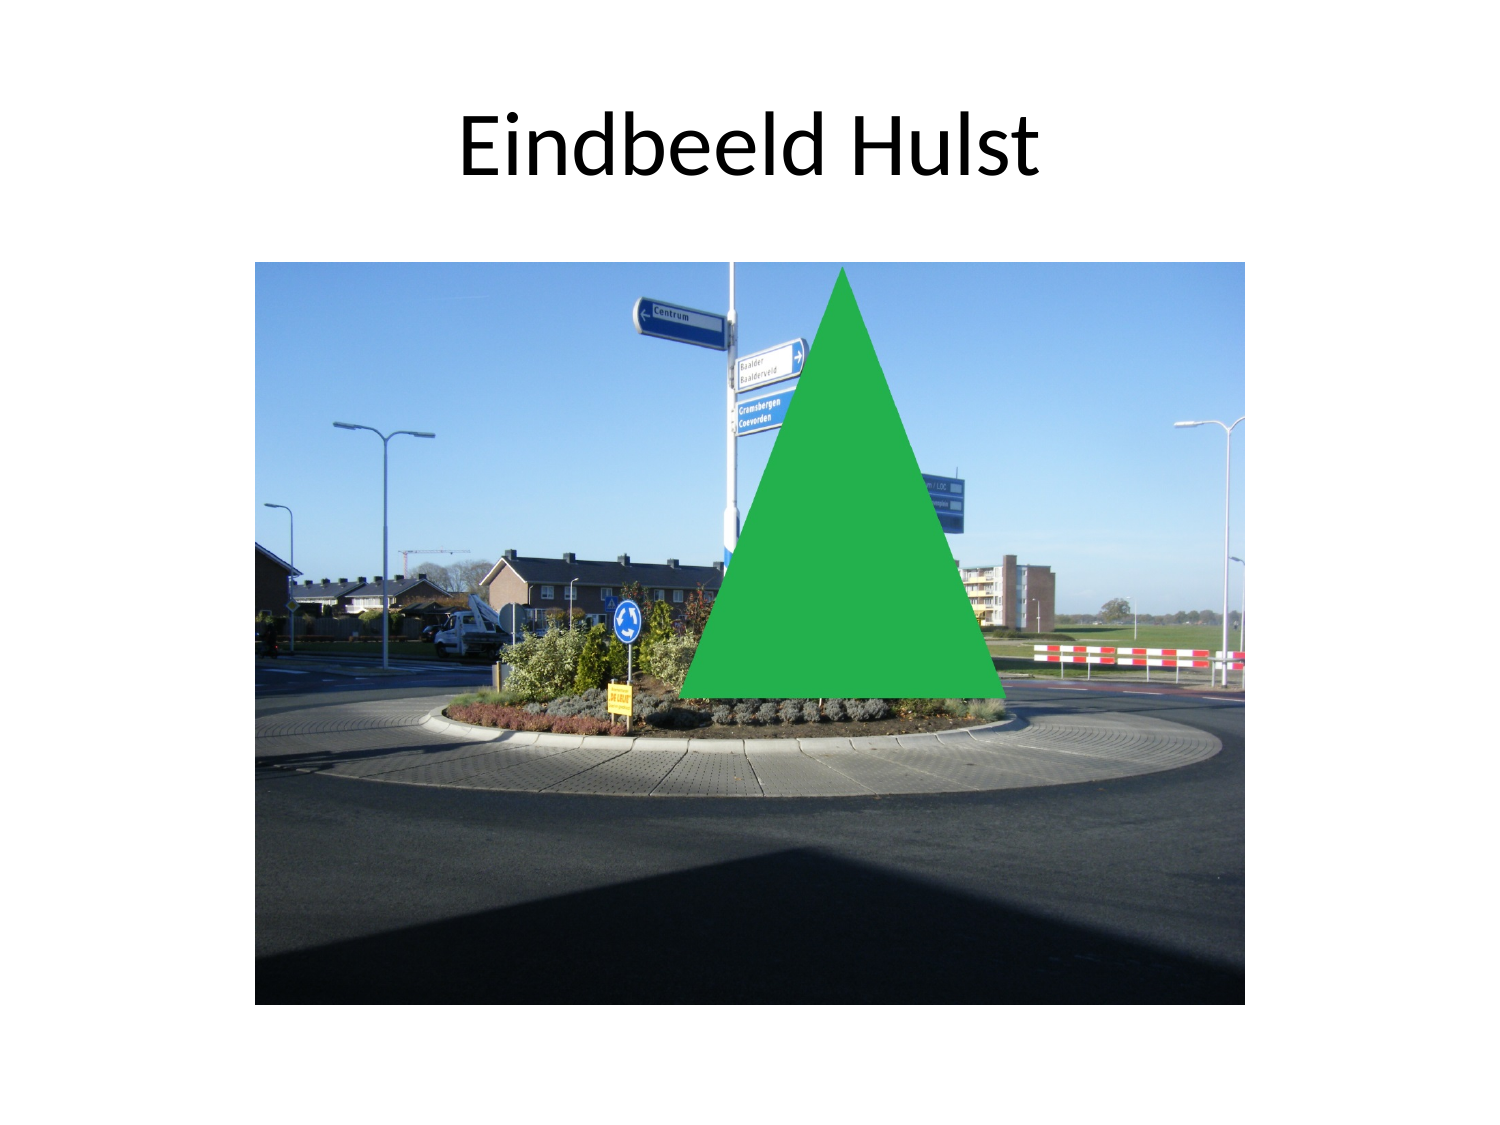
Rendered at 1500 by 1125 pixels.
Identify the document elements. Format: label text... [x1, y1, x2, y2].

title Eindbeeld Hulst [75, 45, 1425, 233]
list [254, 262, 1246, 1006]
